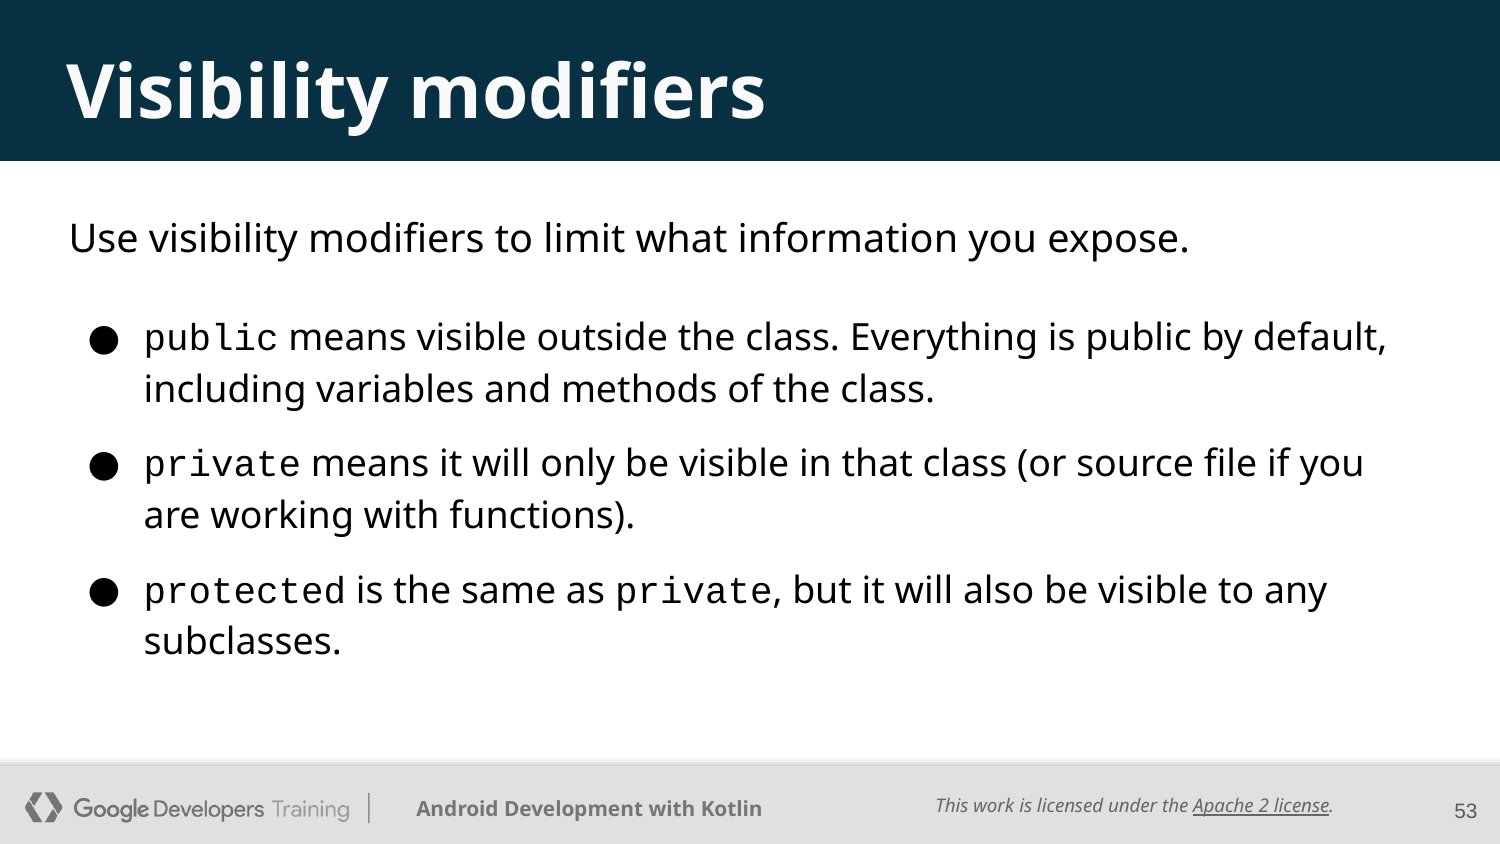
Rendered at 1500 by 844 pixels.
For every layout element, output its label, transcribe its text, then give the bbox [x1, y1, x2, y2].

picture [0, 161, 1500, 844]
slide_number ‹#› [1402, 777, 1493, 842]
title Visibility modifiers [51, 28, 1449, 122]
list Use visibility modifiers to limit what information you expose. public means visible outside the class. Everything is public by default, including variables and methods of the class. private means it will only be visible in that class (or source file if you are working with functions). protected is the same as private, but it will also be visible to any subclasses. [53, 197, 1447, 798]
